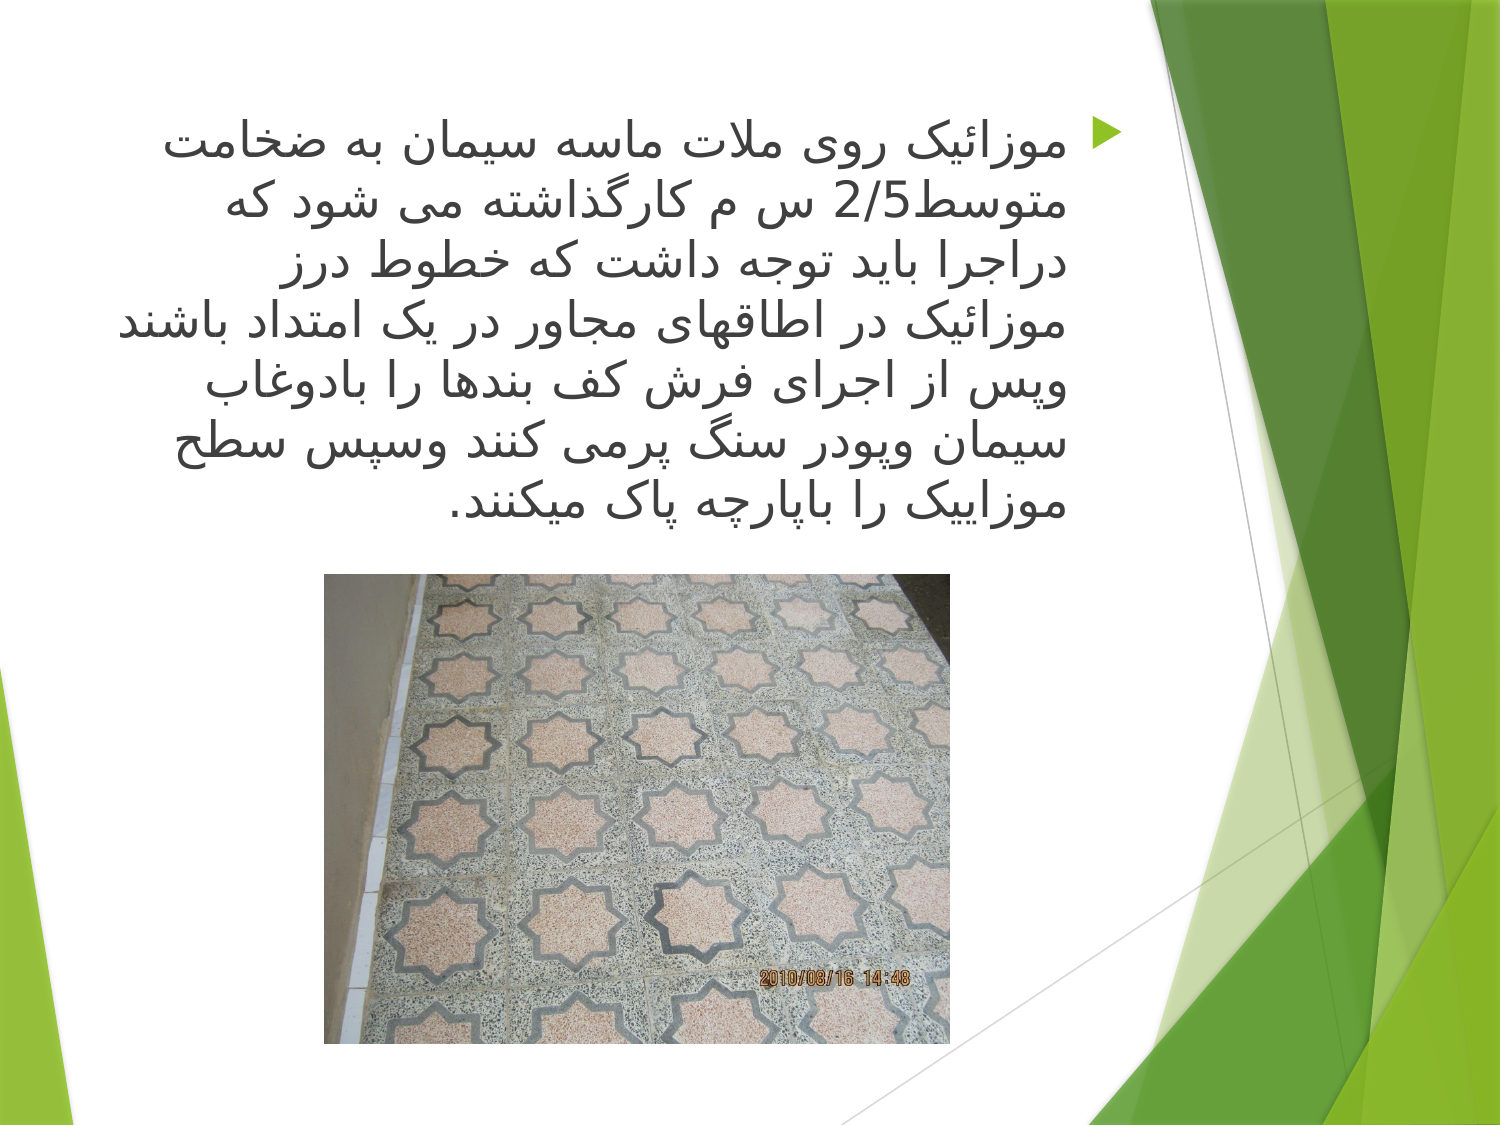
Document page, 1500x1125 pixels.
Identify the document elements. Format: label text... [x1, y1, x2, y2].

picture [324, 574, 951, 1045]
list موزائیک روی ملات ماسه سیمان به ضخامت متوسط2/5 س م کارگذاشته می شود که دراجرا باید توجه داشت که خطوط درز موزائیک در اطاقهای مجاور در یک امتداد باشند وپس از اجرای فرش کف بندها را بادوغاب سیمان وپودر سنگ پرمی کنند وسپس سطح موزاییک را باپارچه پاک میکنند. [99, 99, 1142, 737]
